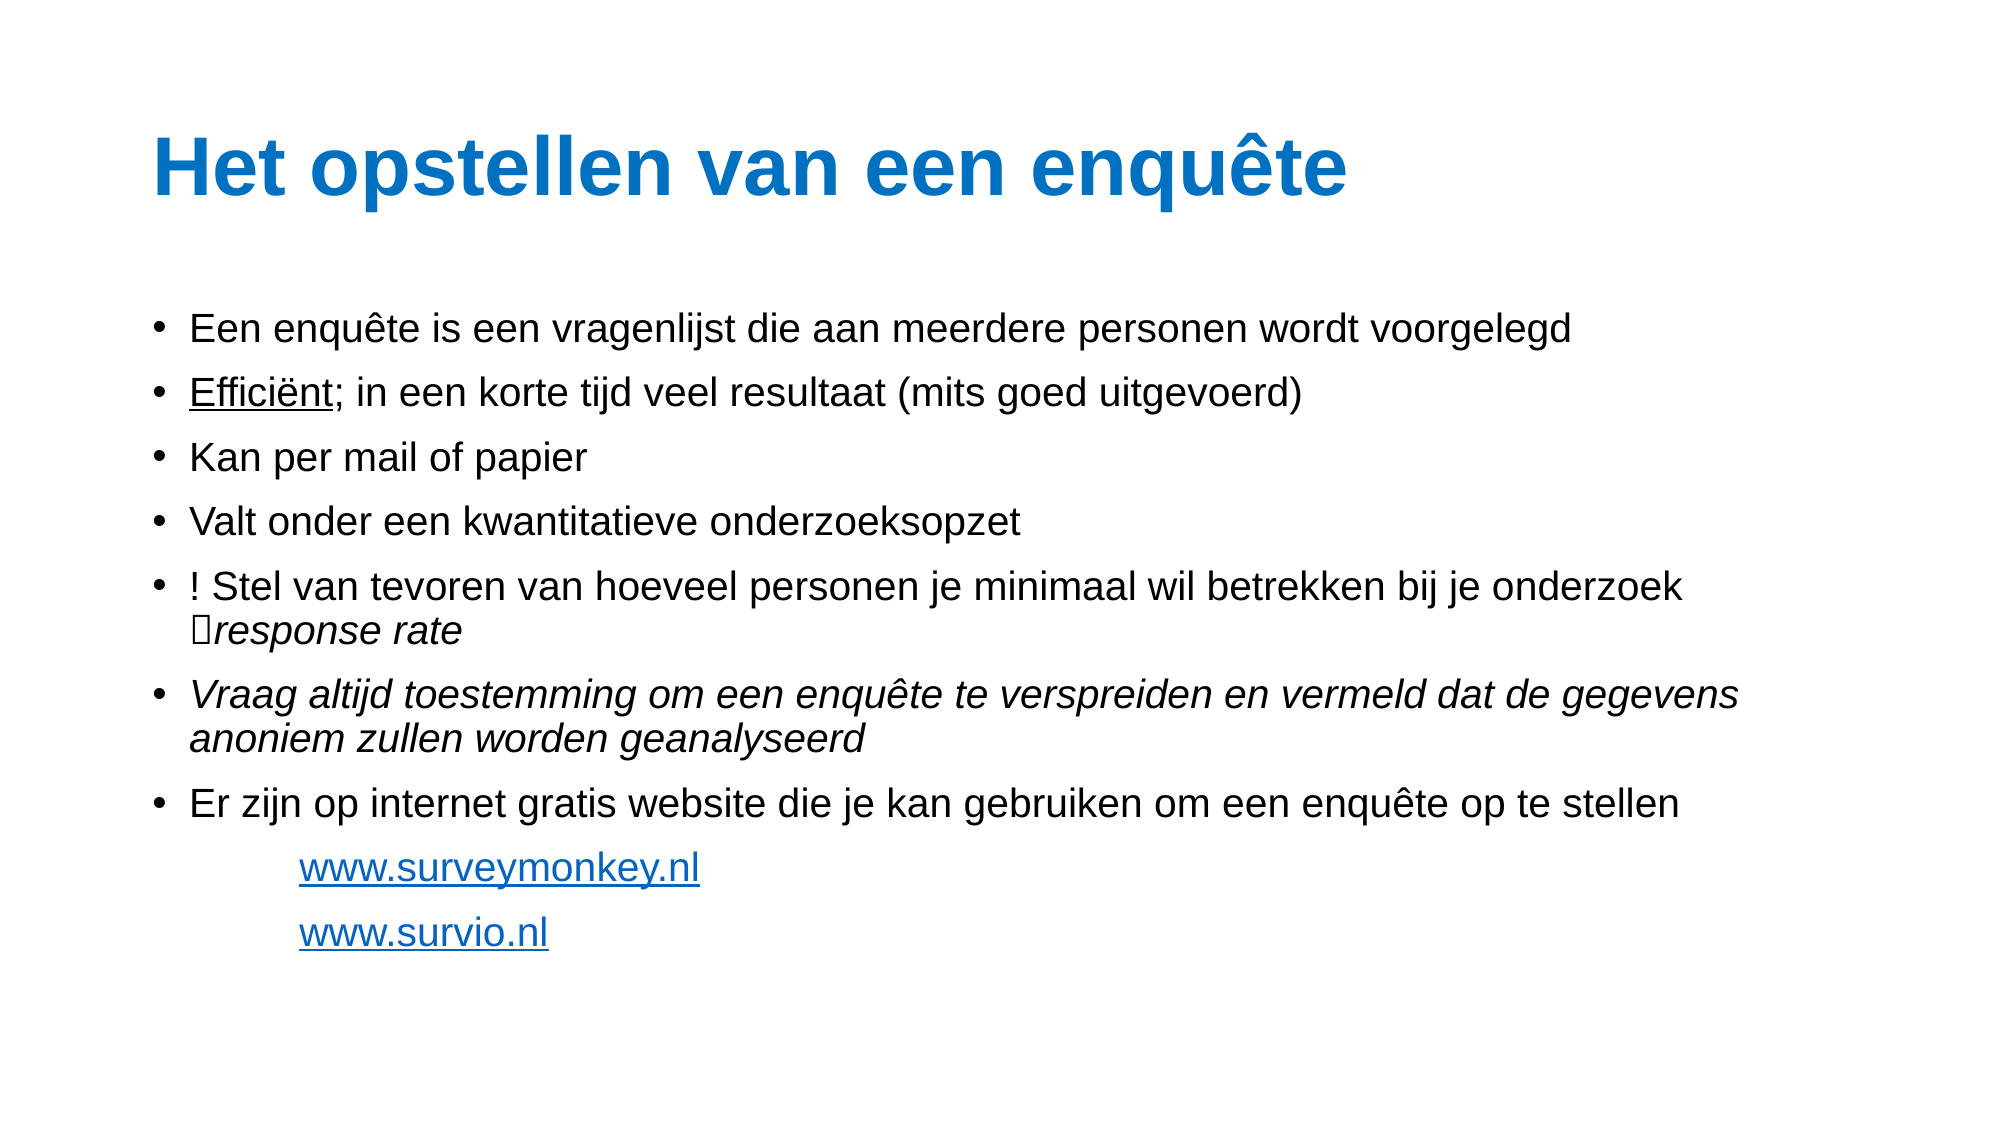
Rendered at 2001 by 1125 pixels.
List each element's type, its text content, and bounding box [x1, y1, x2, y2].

list Een enquête is een vragenlijst die aan meerdere personen wordt voorgelegd Efficiënt; in een korte tijd veel resultaat (mits goed uitgevoerd) Kan per mail of papier Valt onder een kwantitatieve onderzoeksopzet ! Stel van tevoren van hoeveel personen je minimaal wil betrekken bij je onderzoek response rate Vraag altijd toestemming om een enquête te verspreiden en vermeld dat de gegevens anoniem zullen worden geanalyseerd Er zijn op internet gratis website die je kan gebruiken om een enquête op te stellen www.surveymonkey.nl www.survio.nl [137, 299, 1863, 1099]
title Het opstellen van een enquête [137, 59, 1863, 278]
